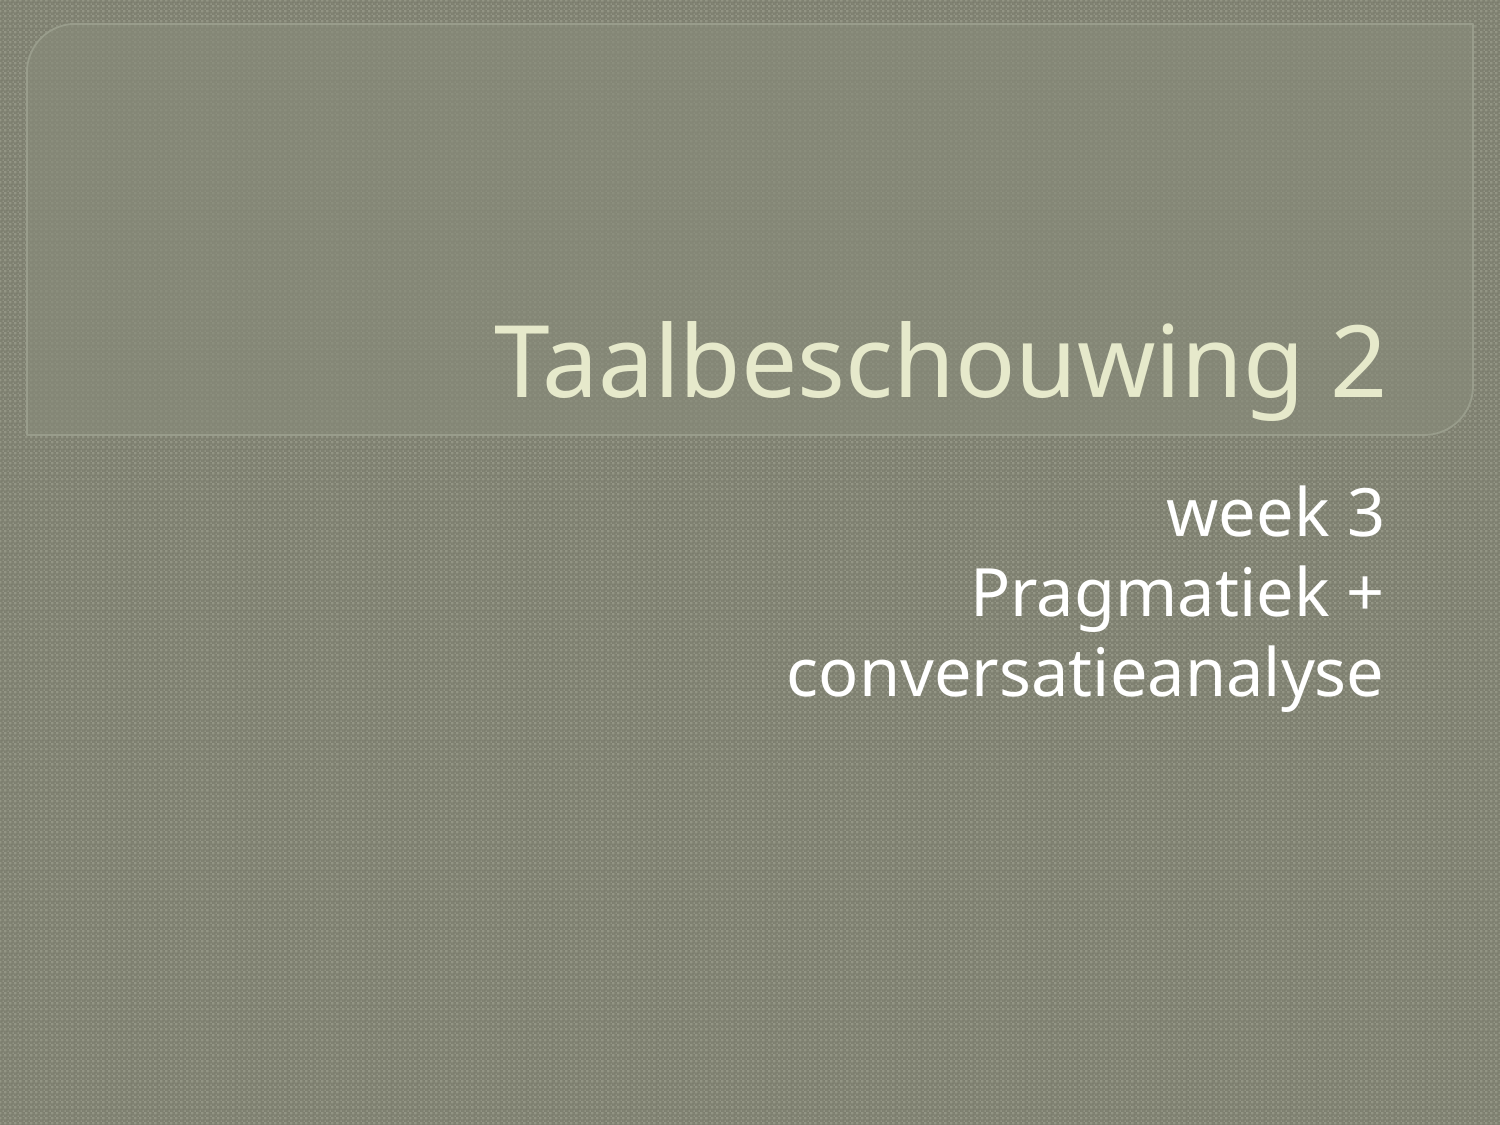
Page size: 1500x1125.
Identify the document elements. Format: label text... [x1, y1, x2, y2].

subtitle week 3 Pragmatiek + conversatieanalyse [350, 462, 1427, 750]
title Taalbeschouwing 2 [76, 62, 1427, 425]
